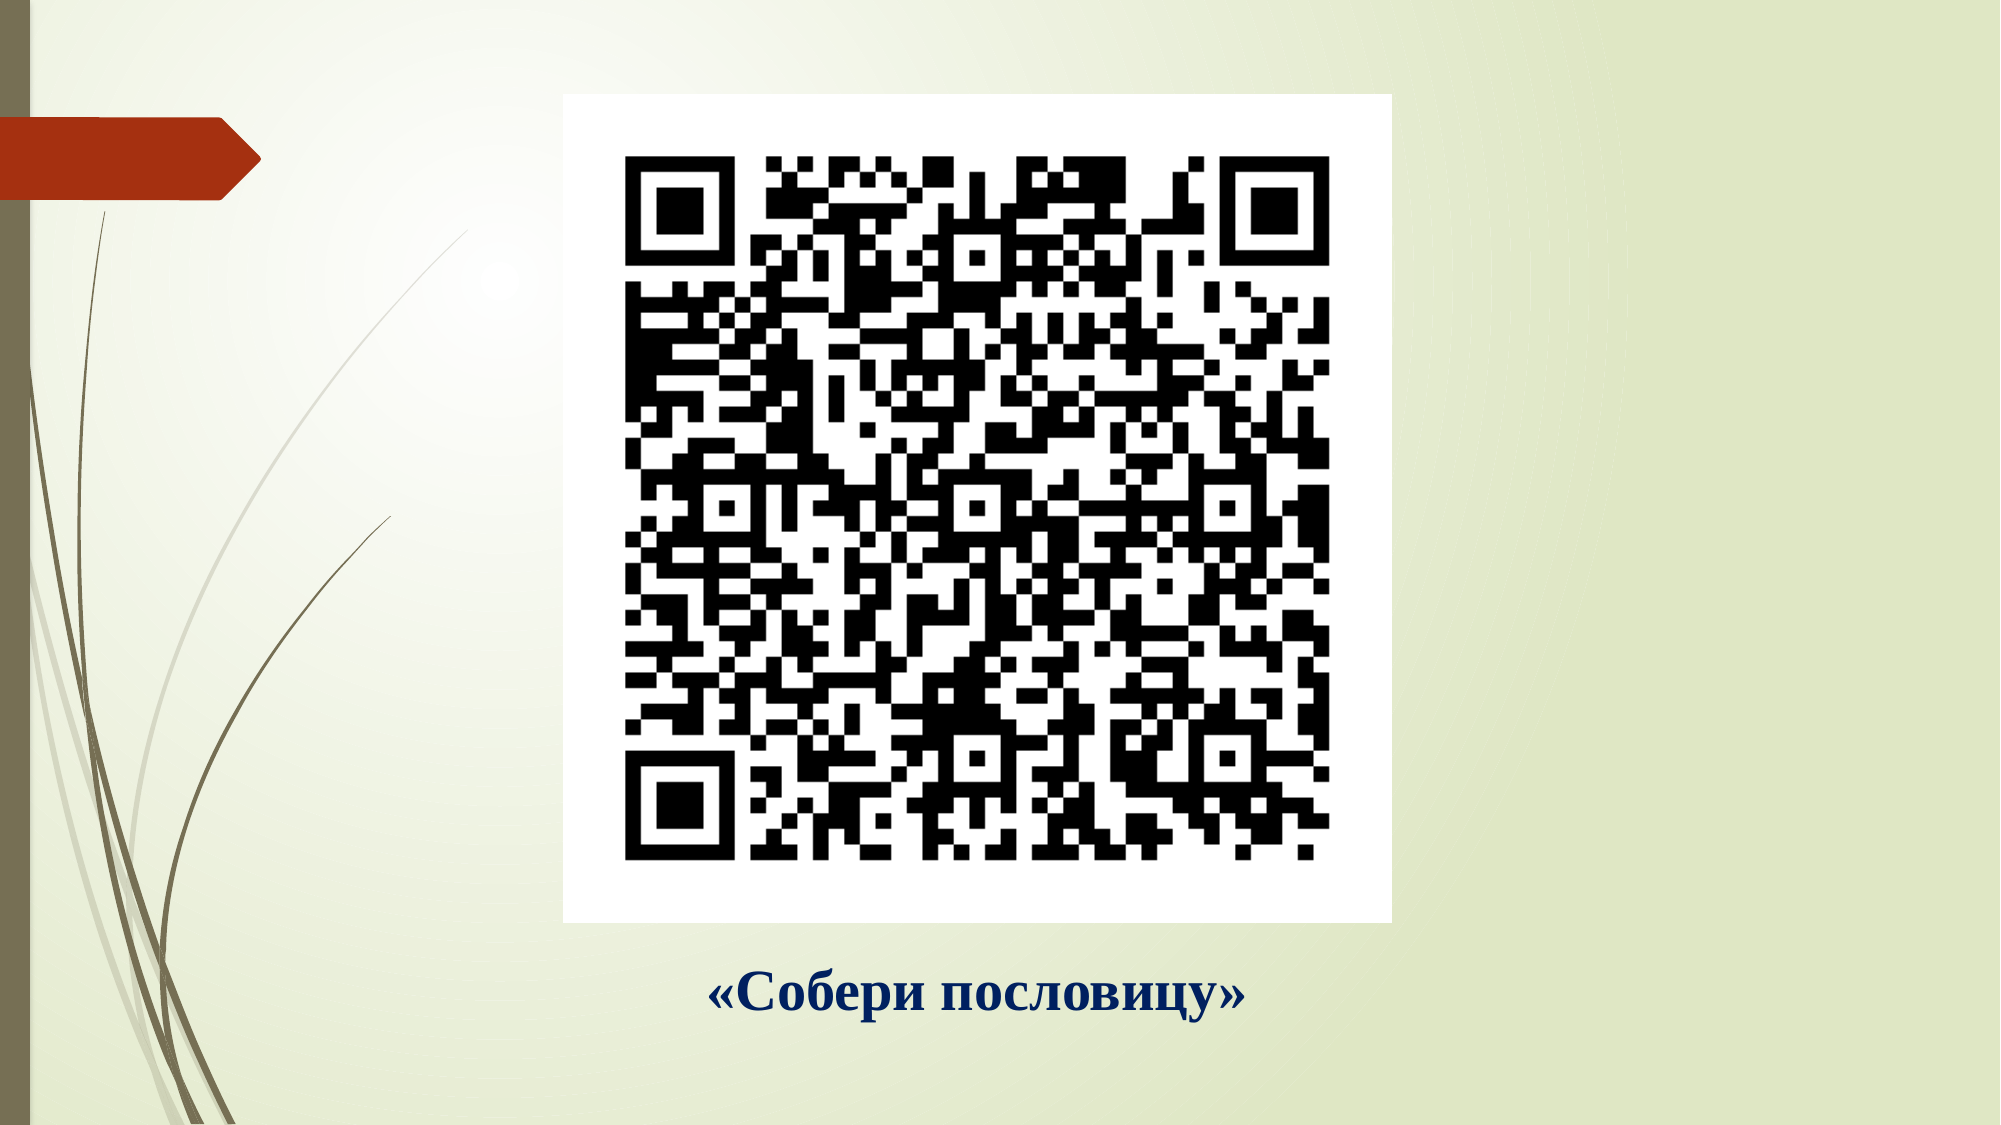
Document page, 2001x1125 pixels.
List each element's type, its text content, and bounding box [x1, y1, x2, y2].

picture [563, 94, 1392, 923]
text_box «Собери пословицу» [691, 944, 1264, 1030]
